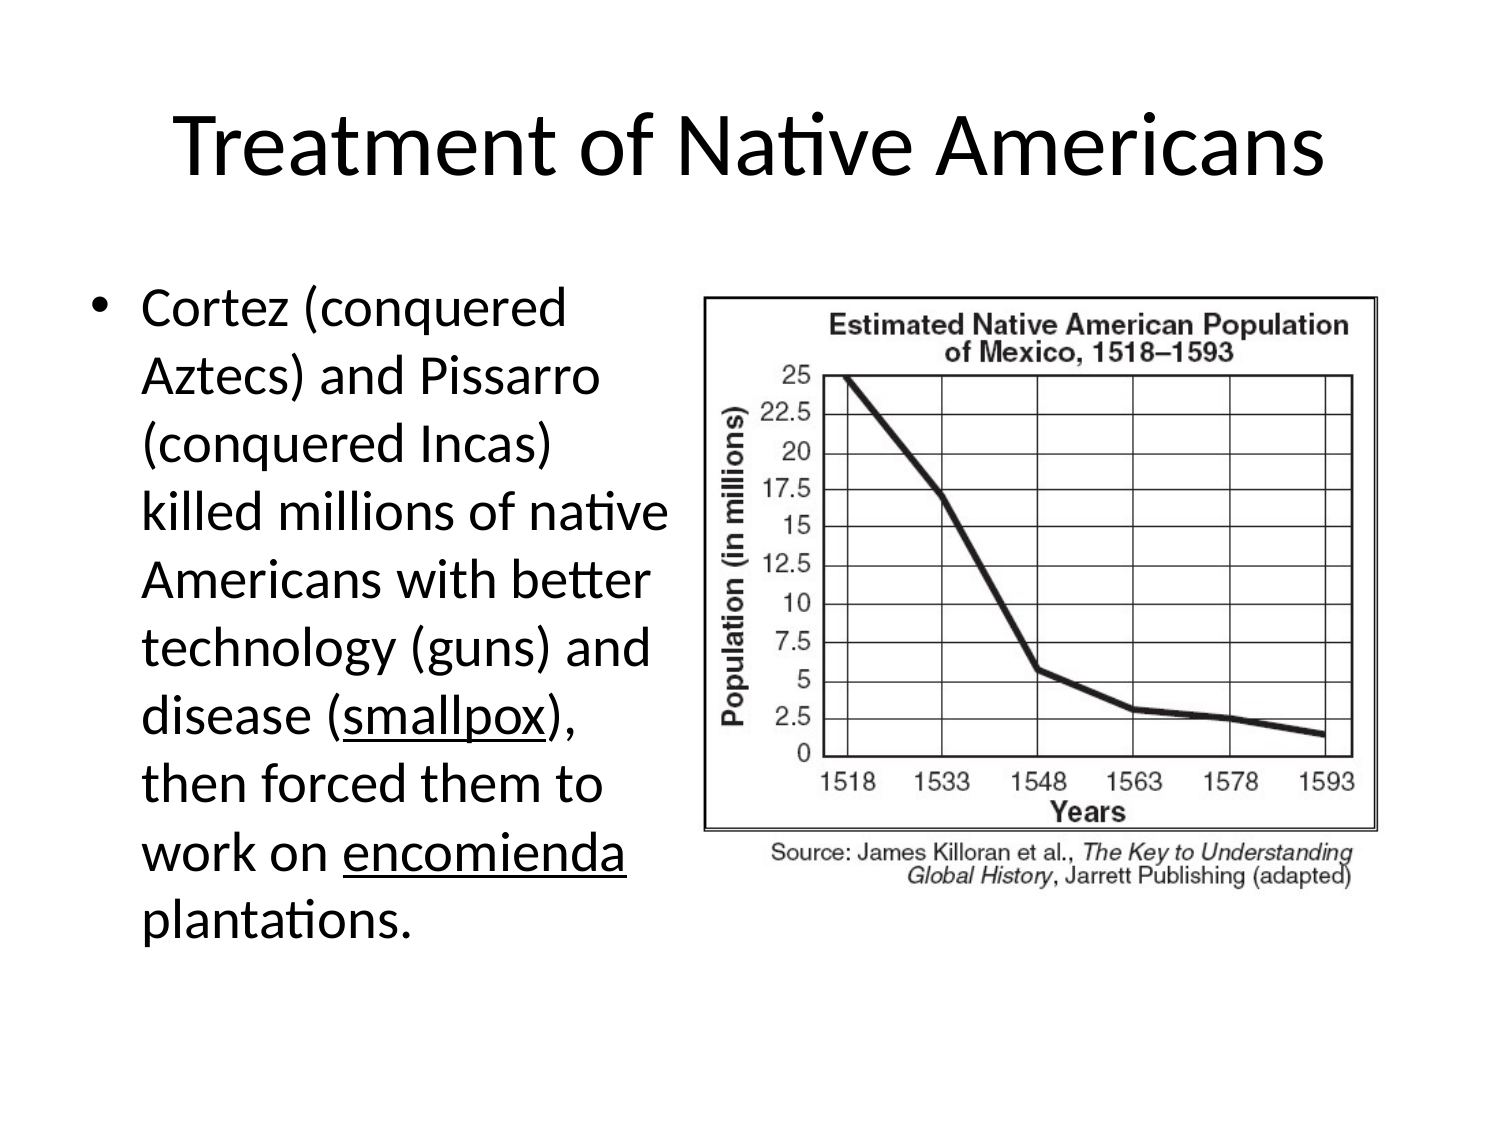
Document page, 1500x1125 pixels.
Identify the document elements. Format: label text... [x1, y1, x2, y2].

list Cortez (conquered Aztecs) and Pissarro (conquered Incas) killed millions of native Americans with better technology (guns) and disease (smallpox), then forced them to work on encomienda plantations. [75, 262, 688, 1005]
title Treatment of Native Americans [75, 45, 1425, 233]
picture [696, 287, 1385, 897]
